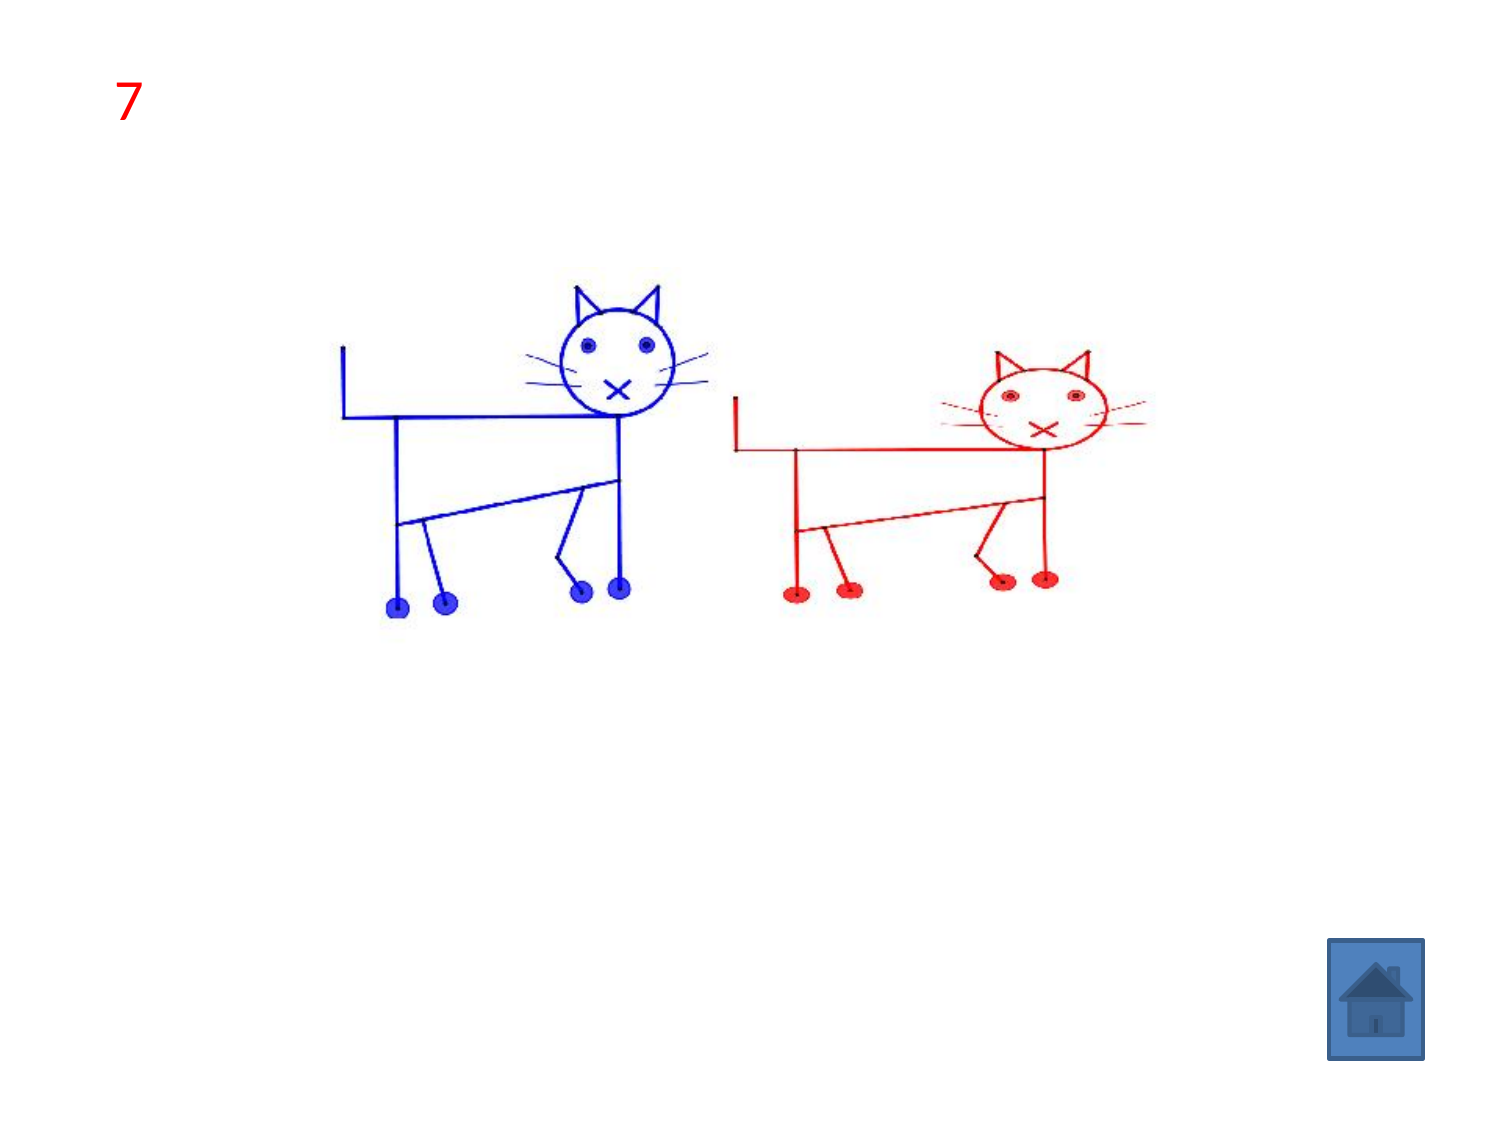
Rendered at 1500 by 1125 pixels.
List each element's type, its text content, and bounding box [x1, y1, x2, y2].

text_box 7 [100, 54, 219, 140]
text_box [1327, 938, 1425, 1061]
picture [229, 266, 1298, 692]
